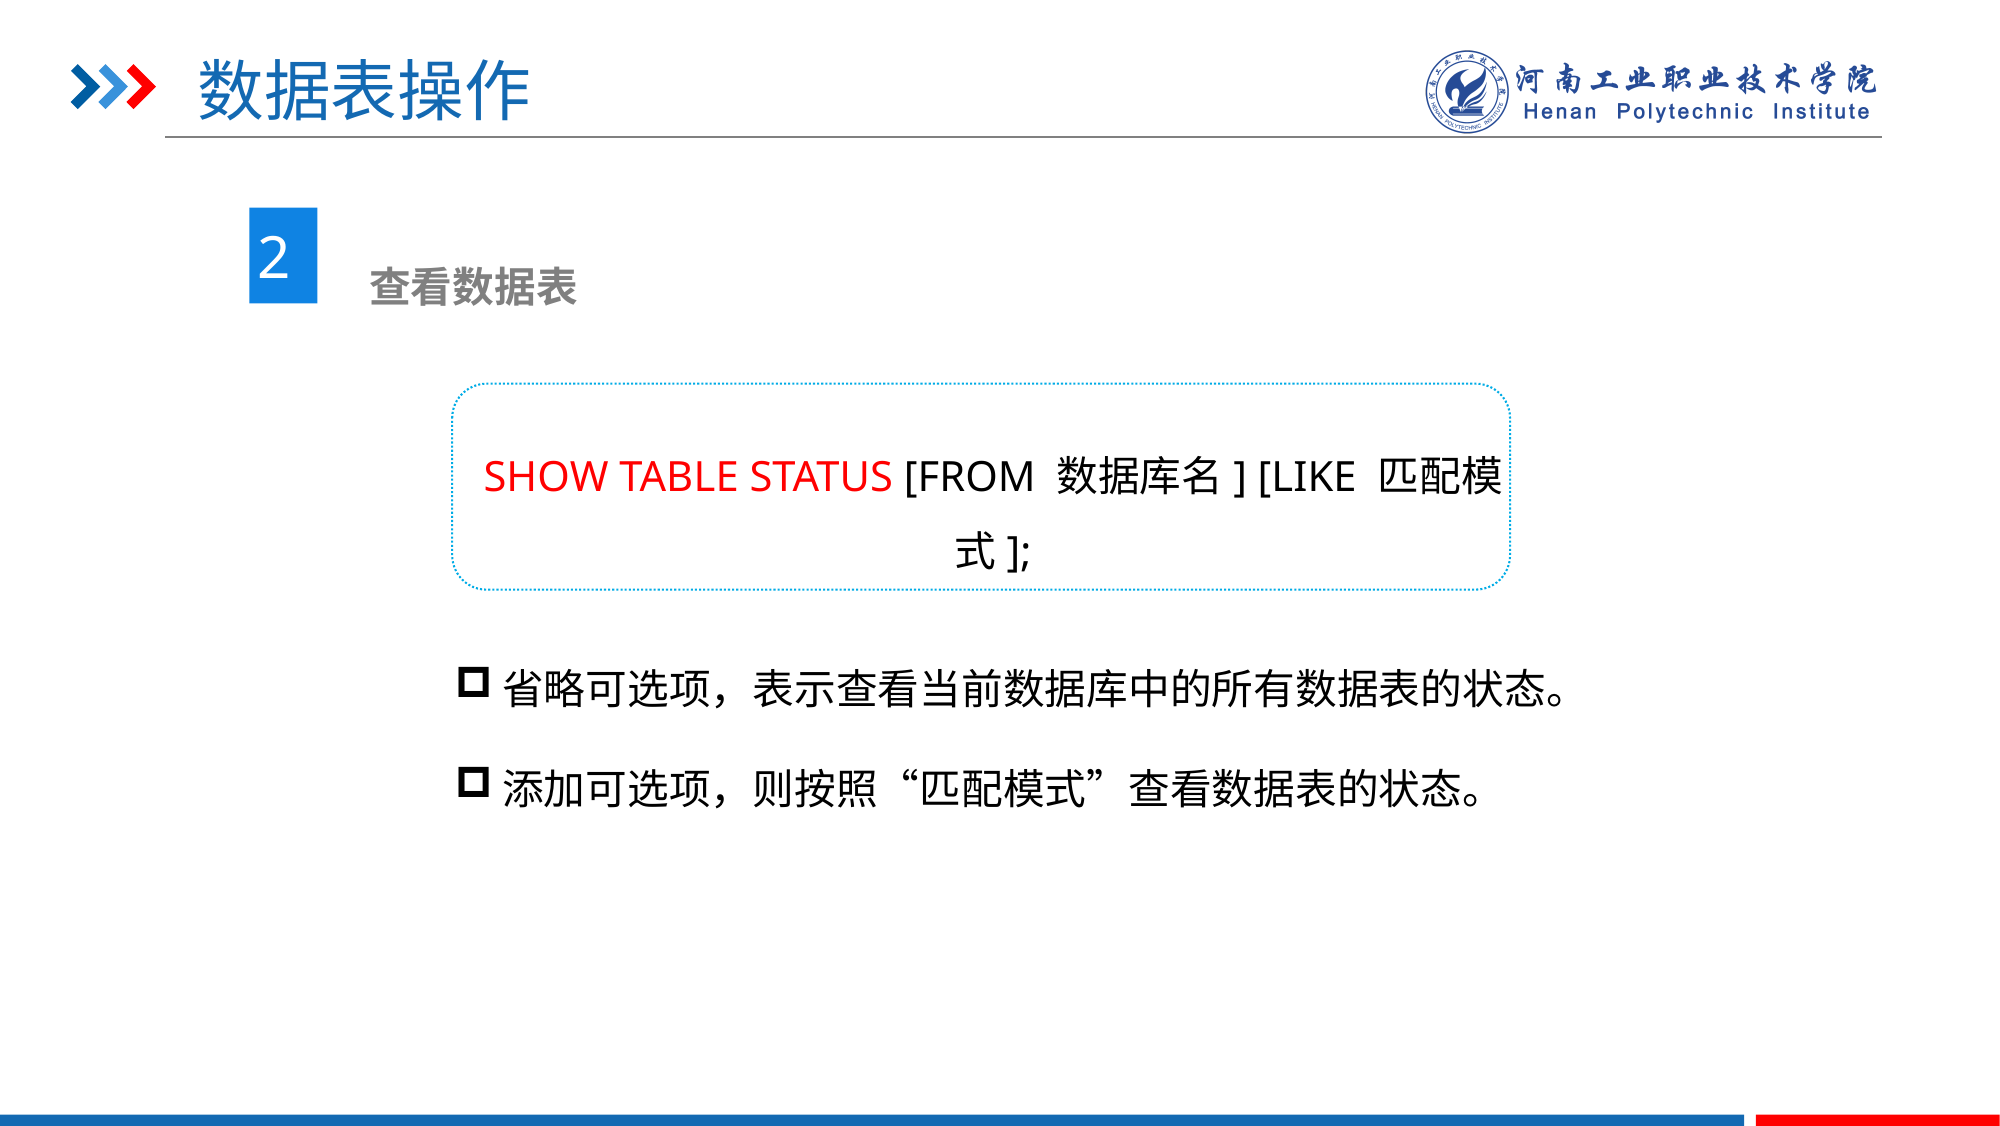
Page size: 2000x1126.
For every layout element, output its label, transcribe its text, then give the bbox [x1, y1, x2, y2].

text_box SHOW TABLE STATUS [FROM 数据库名] [LIKE 匹配模式]; [452, 417, 1535, 583]
title 数据表操作 [177, 25, 952, 153]
picture [1407, 46, 1882, 140]
text_box 查看数据表 [319, 245, 1092, 380]
text_box 省略可选项，表示查看当前数据库中的所有数据表的状态。 添加可选项，则按照“匹配模式”查看数据表的状态。 [440, 605, 1605, 821]
text_box [452, 383, 1510, 417]
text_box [249, 207, 318, 304]
text_box [466, 583, 1496, 590]
